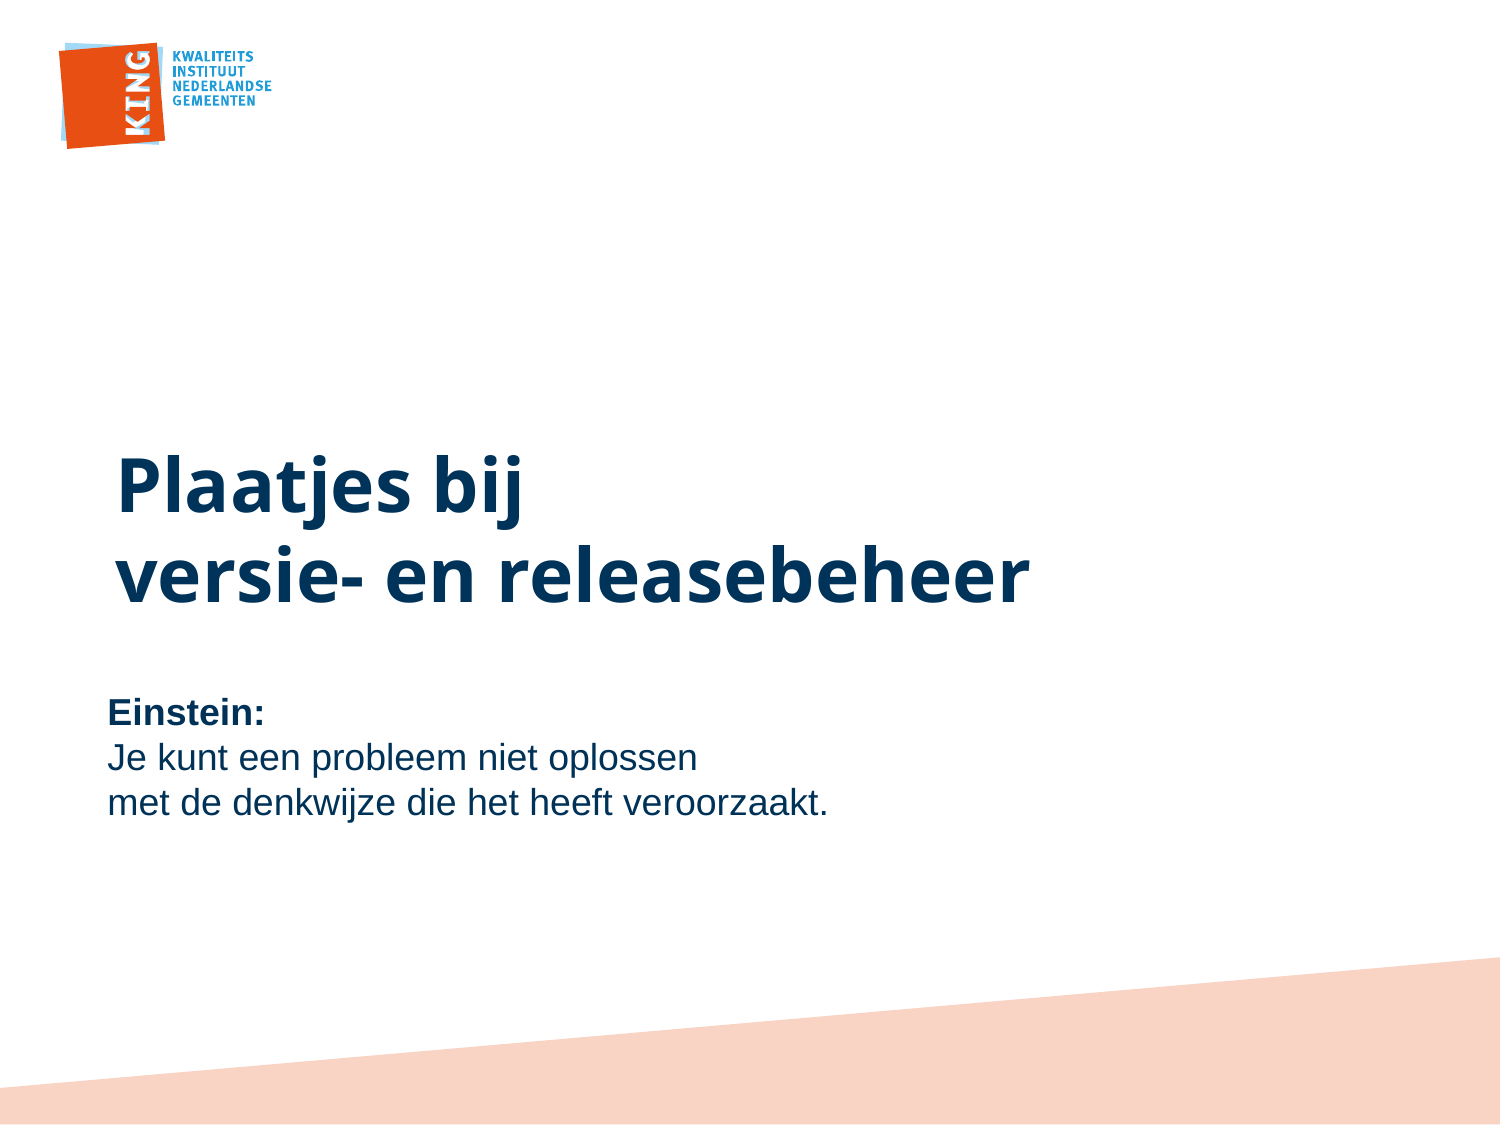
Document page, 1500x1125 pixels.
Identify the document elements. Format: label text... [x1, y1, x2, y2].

title Plaatjes bij versie- en releasebeheer [100, 373, 1364, 681]
text_box Einstein: Je kunt een probleem niet oplossen met de denkwijze die het heeft veroorzaakt. [92, 680, 845, 831]
